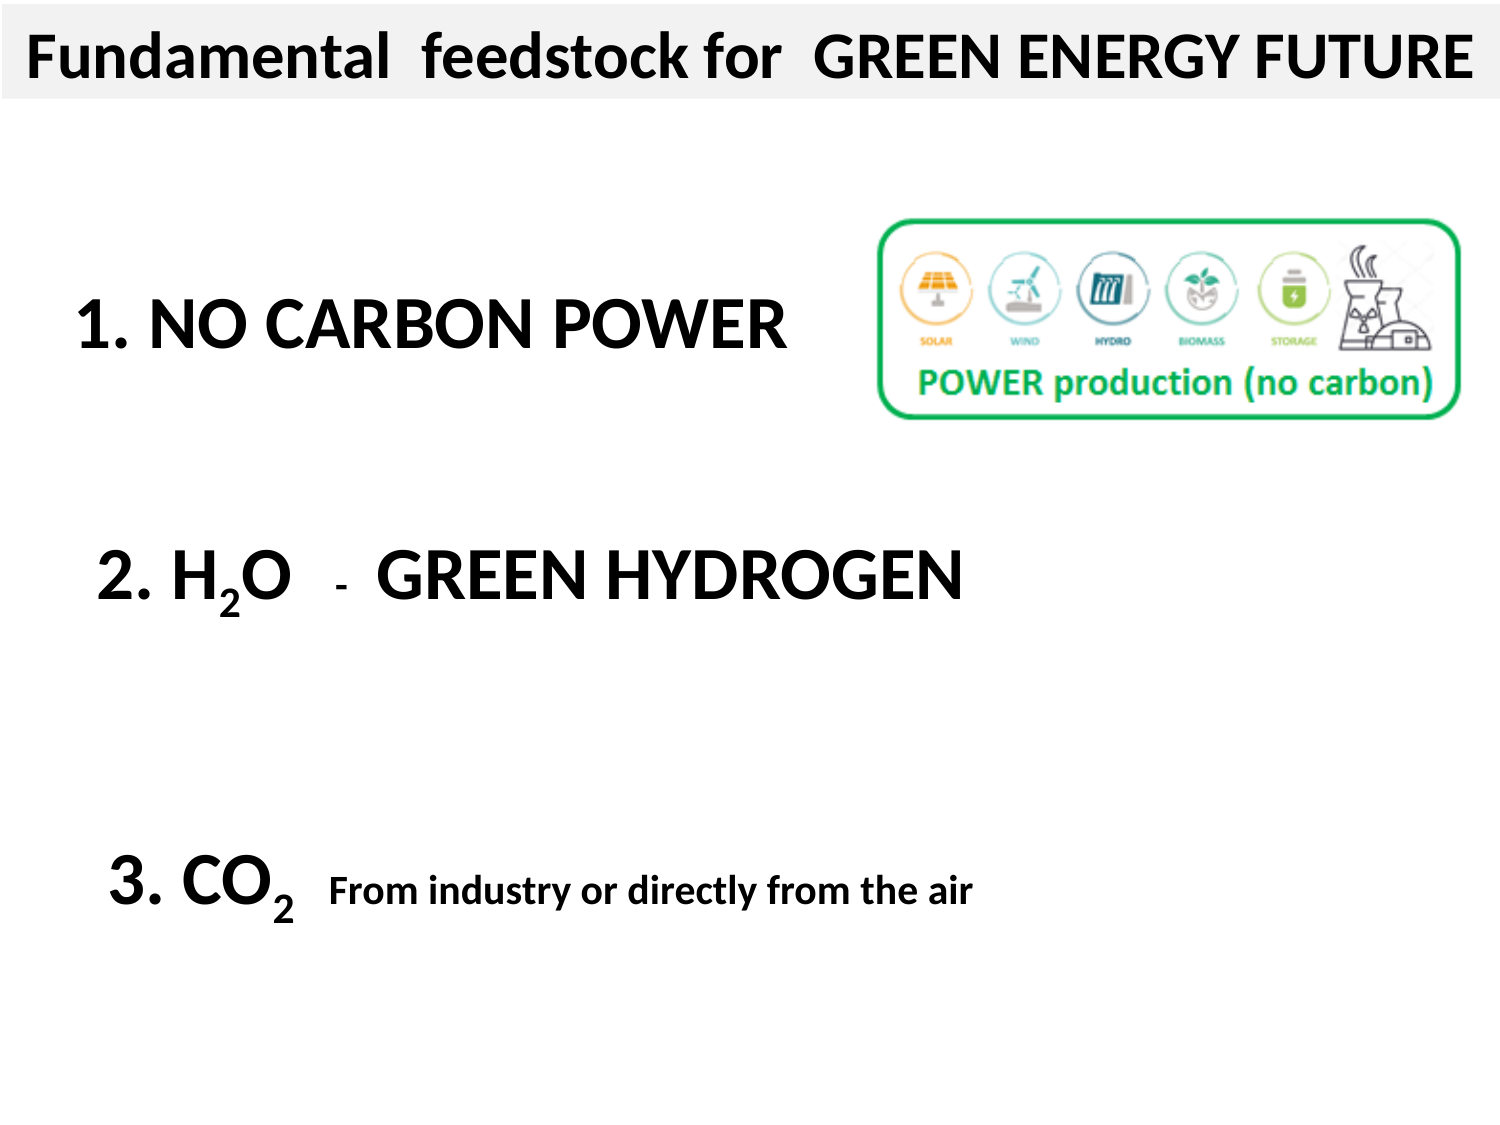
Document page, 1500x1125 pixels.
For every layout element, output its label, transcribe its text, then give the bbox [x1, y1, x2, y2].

text_box 3. CO2 From industry or directly from the air [92, 822, 989, 940]
text_box 2. H2O - GREEN HYDROGEN [81, 516, 981, 634]
text_box 1. NO CARBON POWER [58, 266, 821, 372]
picture [867, 213, 1467, 426]
text_box Fundamental feedstock for GREEN ENERGY FUTURE [2, 4, 1500, 99]
